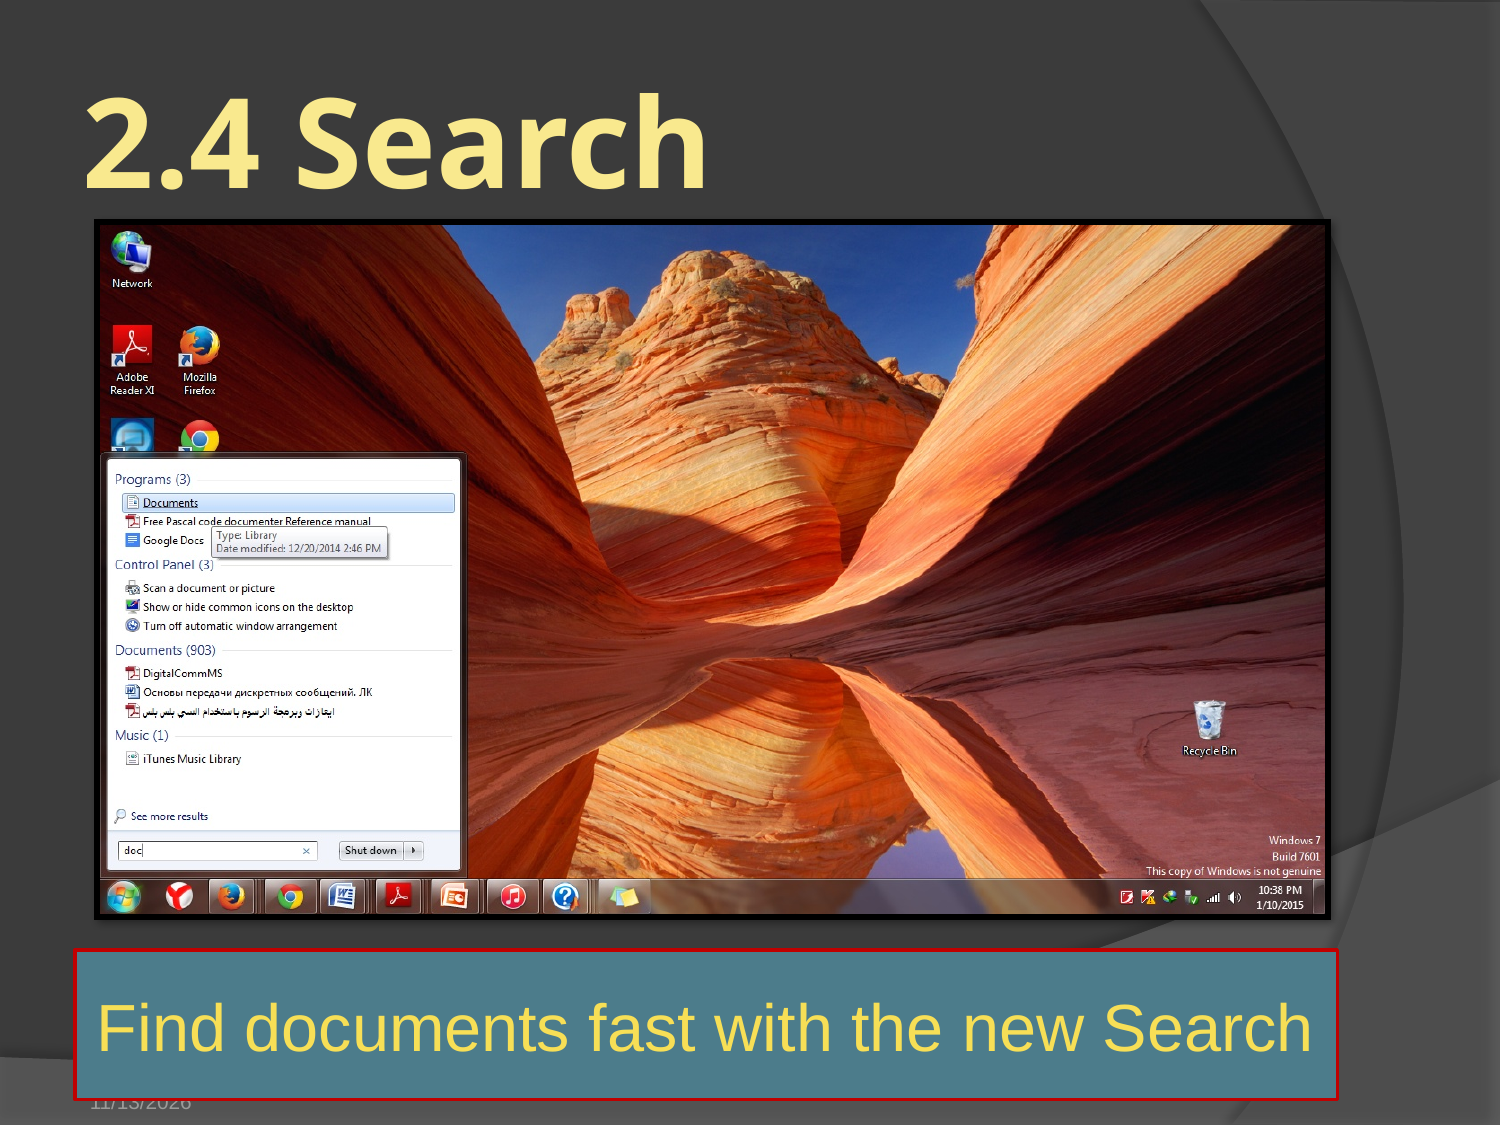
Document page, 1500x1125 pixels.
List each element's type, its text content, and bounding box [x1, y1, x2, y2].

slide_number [75, 1053, 425, 1114]
title 2.4 Search [75, 45, 1300, 233]
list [99, 224, 1326, 914]
text_box Find documents fast with the new Search [73, 948, 1339, 1101]
